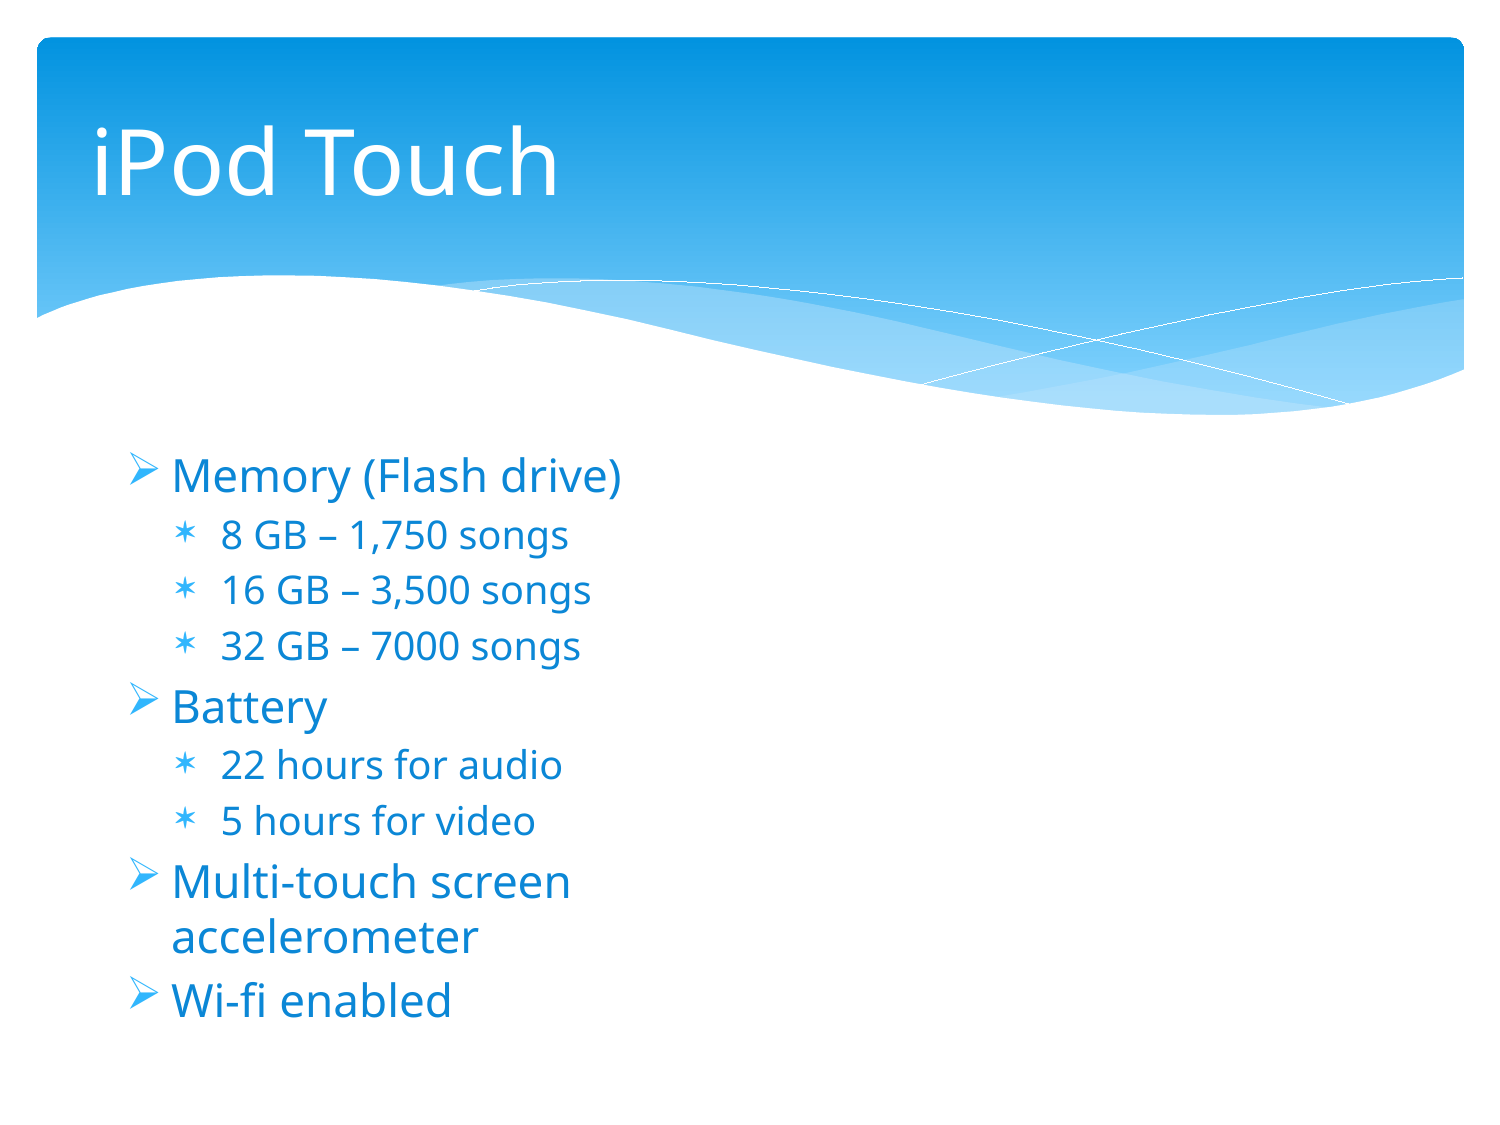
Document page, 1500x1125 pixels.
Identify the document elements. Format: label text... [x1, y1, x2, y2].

title iPod Touch [75, 55, 1425, 261]
list Memory (Flash drive) 8 GB – 1,750 songs 16 GB – 3,500 songs 32 GB – 7000 songs Battery 22 hours for audio 5 hours for video Multi-touch screen accelerometer Wi-fi enabled [111, 439, 738, 1005]
